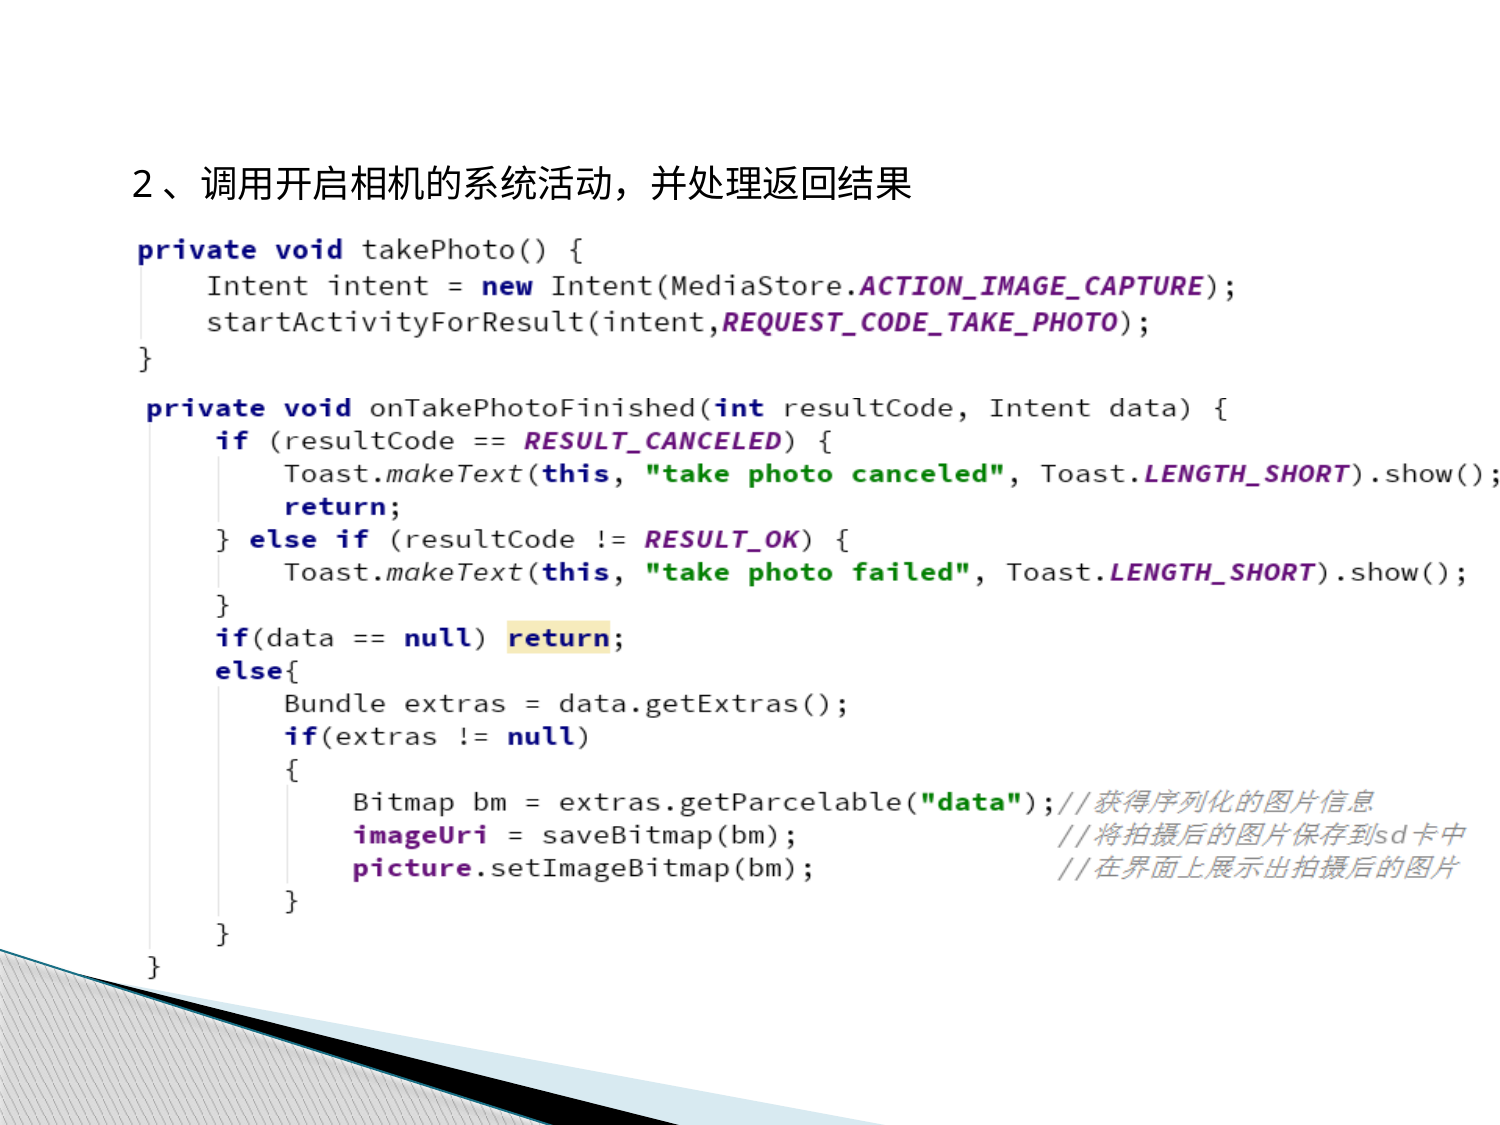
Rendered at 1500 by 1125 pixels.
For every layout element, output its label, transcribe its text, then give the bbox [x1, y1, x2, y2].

text_box 2、调用开启相机的系统活动，并处理返回结果 [117, 152, 950, 213]
picture [143, 398, 1500, 985]
picture [128, 234, 1242, 385]
